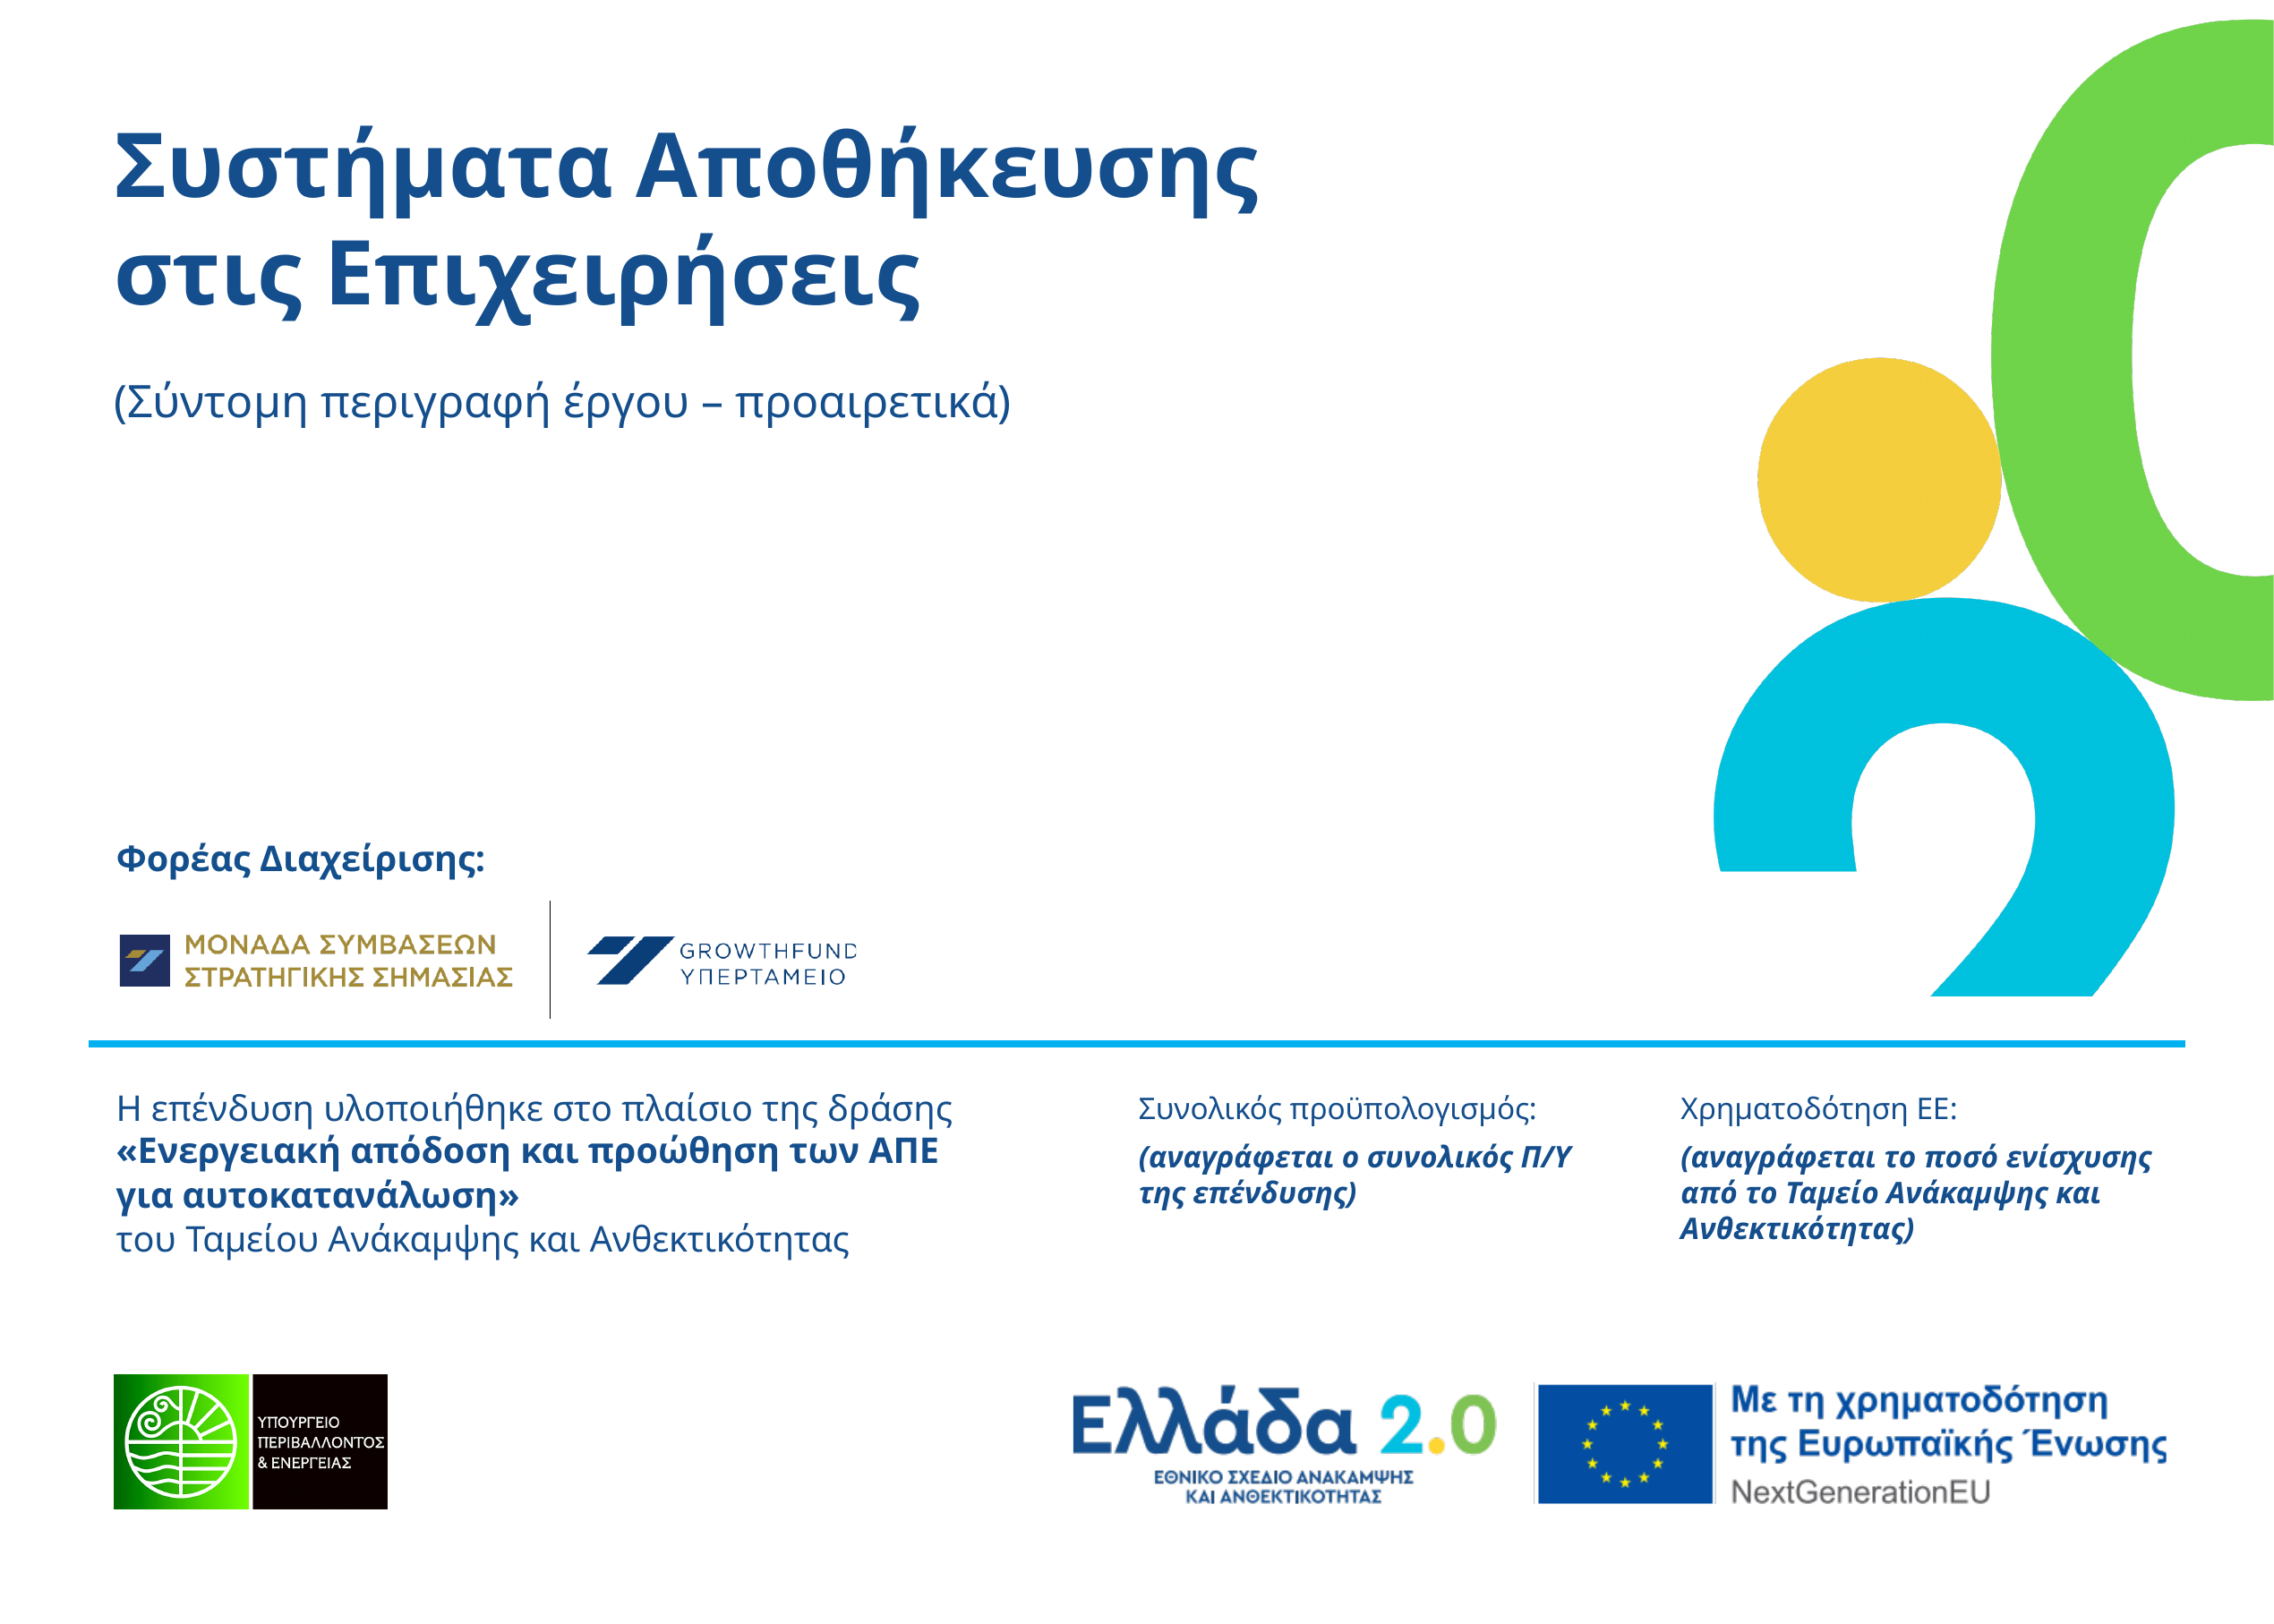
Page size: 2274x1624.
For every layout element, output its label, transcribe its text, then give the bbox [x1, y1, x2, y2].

picture [119, 901, 857, 1019]
text_box Η επένδυση υλοποιήθηκε στο πλαίσιο της δράσης «Ενεργειακή απόδοση και προώθηση των ΑΠΕ για αυτοκατανάλωση» του Ταμείου Ανάκαμψης και Ανθεκτικότητας [114, 1083, 992, 1260]
text_box Χρηματοδότηση ΕΕ: (αναγράφεται το ποσό ενίσχυσης από το Ταμείο Ανάκαμψης και Ανθεκτικότητας) [1679, 1074, 2159, 1245]
picture [1584, 0, 2274, 996]
text_box Συνολικός προϋπολογισμός: (αναγράφεται ο συνολικός Π/Υ της επένδυσης) [1136, 1075, 1596, 1210]
picture [114, 1374, 388, 1510]
text_box (Σύντομη περιγραφή έργου – προαιρετικά) [112, 349, 1579, 427]
text_box Φορέας Διαχείρισης: [114, 827, 857, 879]
title Συστήματα Αποθήκευσης στις Επιχειρήσεις [112, 84, 1579, 349]
picture [1073, 1382, 2167, 1504]
